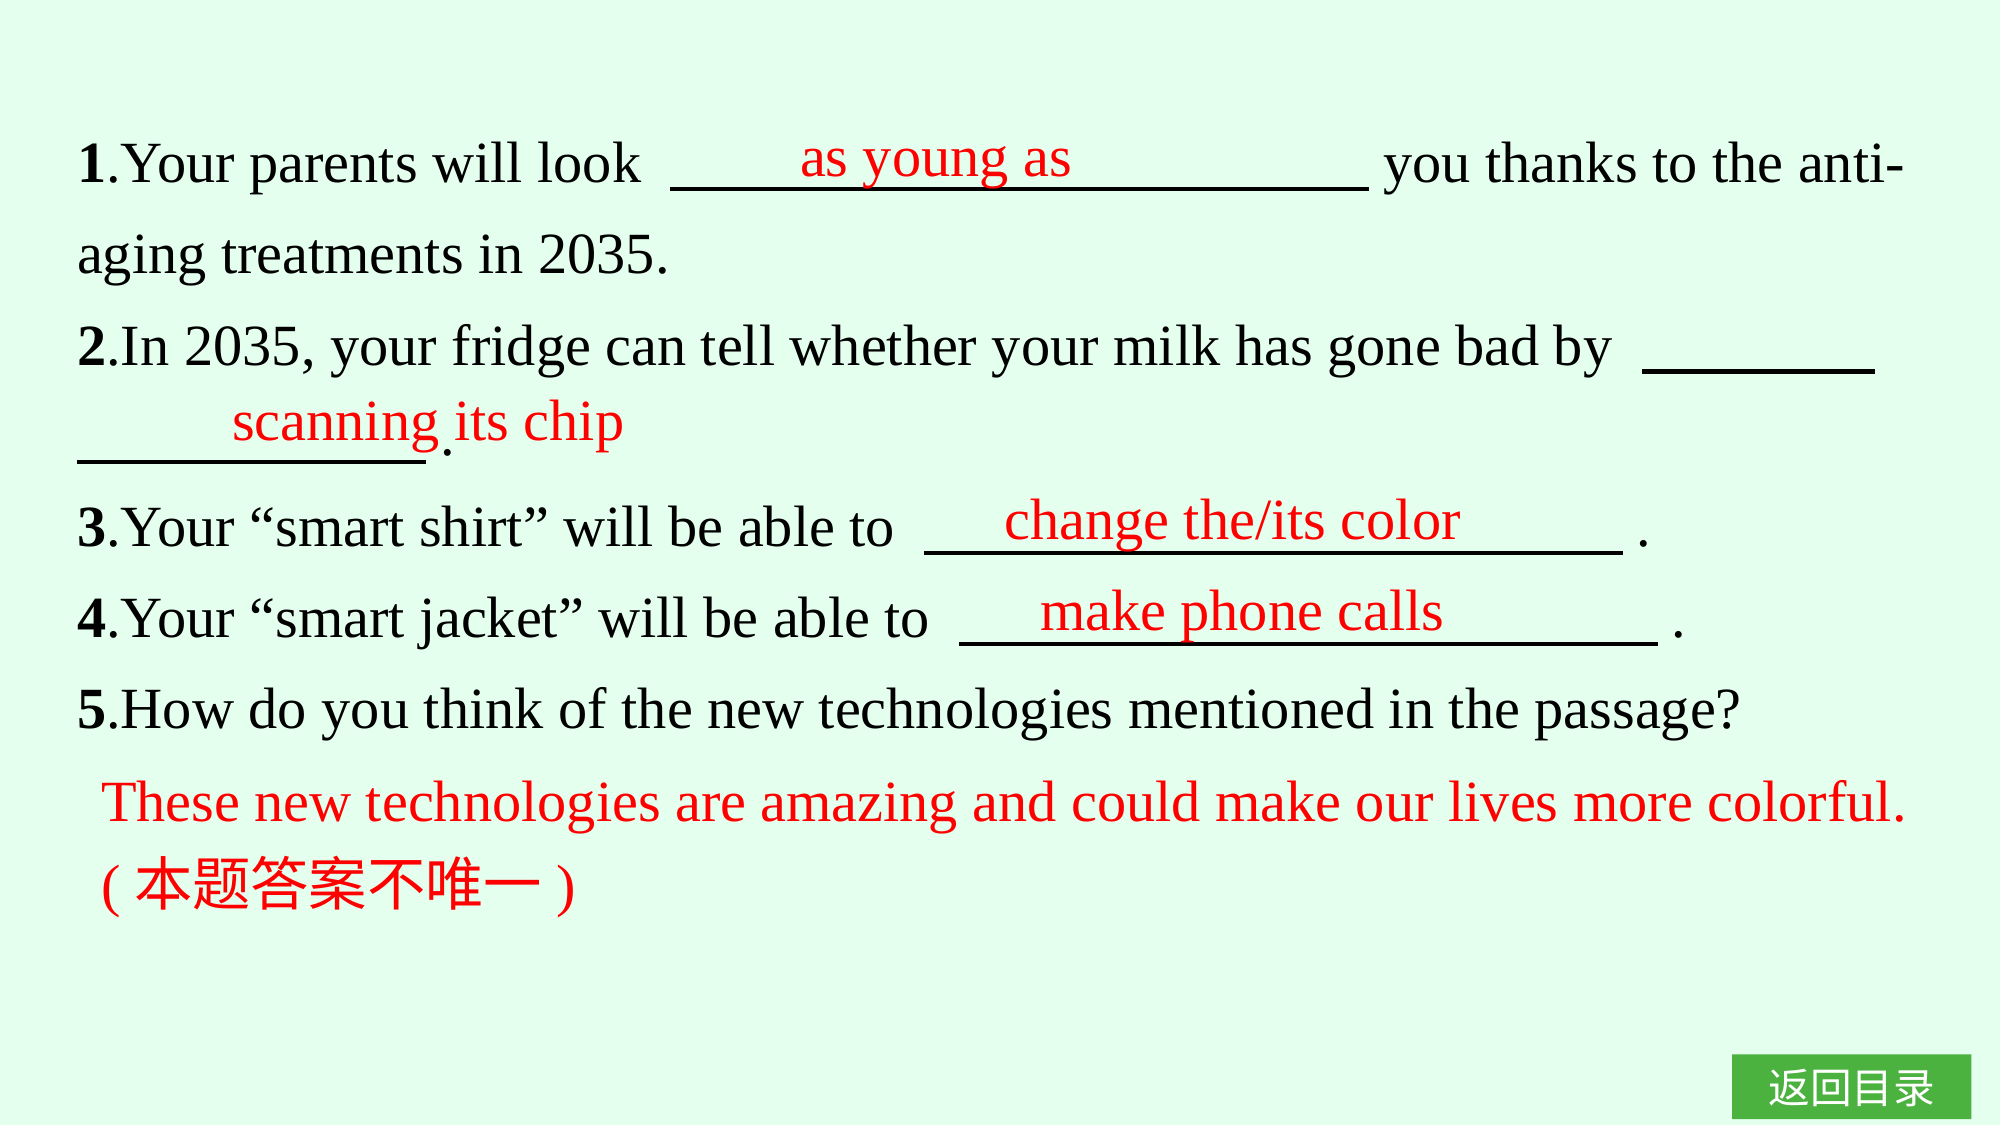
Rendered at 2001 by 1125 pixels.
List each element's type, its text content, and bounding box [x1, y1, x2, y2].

text_box These new technologies are amazing and could make our lives more colorful. (本题答案不唯一) [86, 741, 1923, 924]
text_box make phone calls [1025, 550, 1460, 650]
text_box scanning its chip [217, 360, 640, 460]
text_box change the/its color [989, 460, 1477, 559]
text_box as young as [785, 96, 1088, 196]
text_box 1.Your parents will look you thanks to the anti-aging treatments in 2035. 2.In 2035, your fridge can tell whether your milk has gone bad by . 3.Your “smart shirt” will be able to . 4.Your “smart jacket” will be able to . 5.How do you think of the new technologies mentioned in the passage? [62, 96, 1938, 748]
